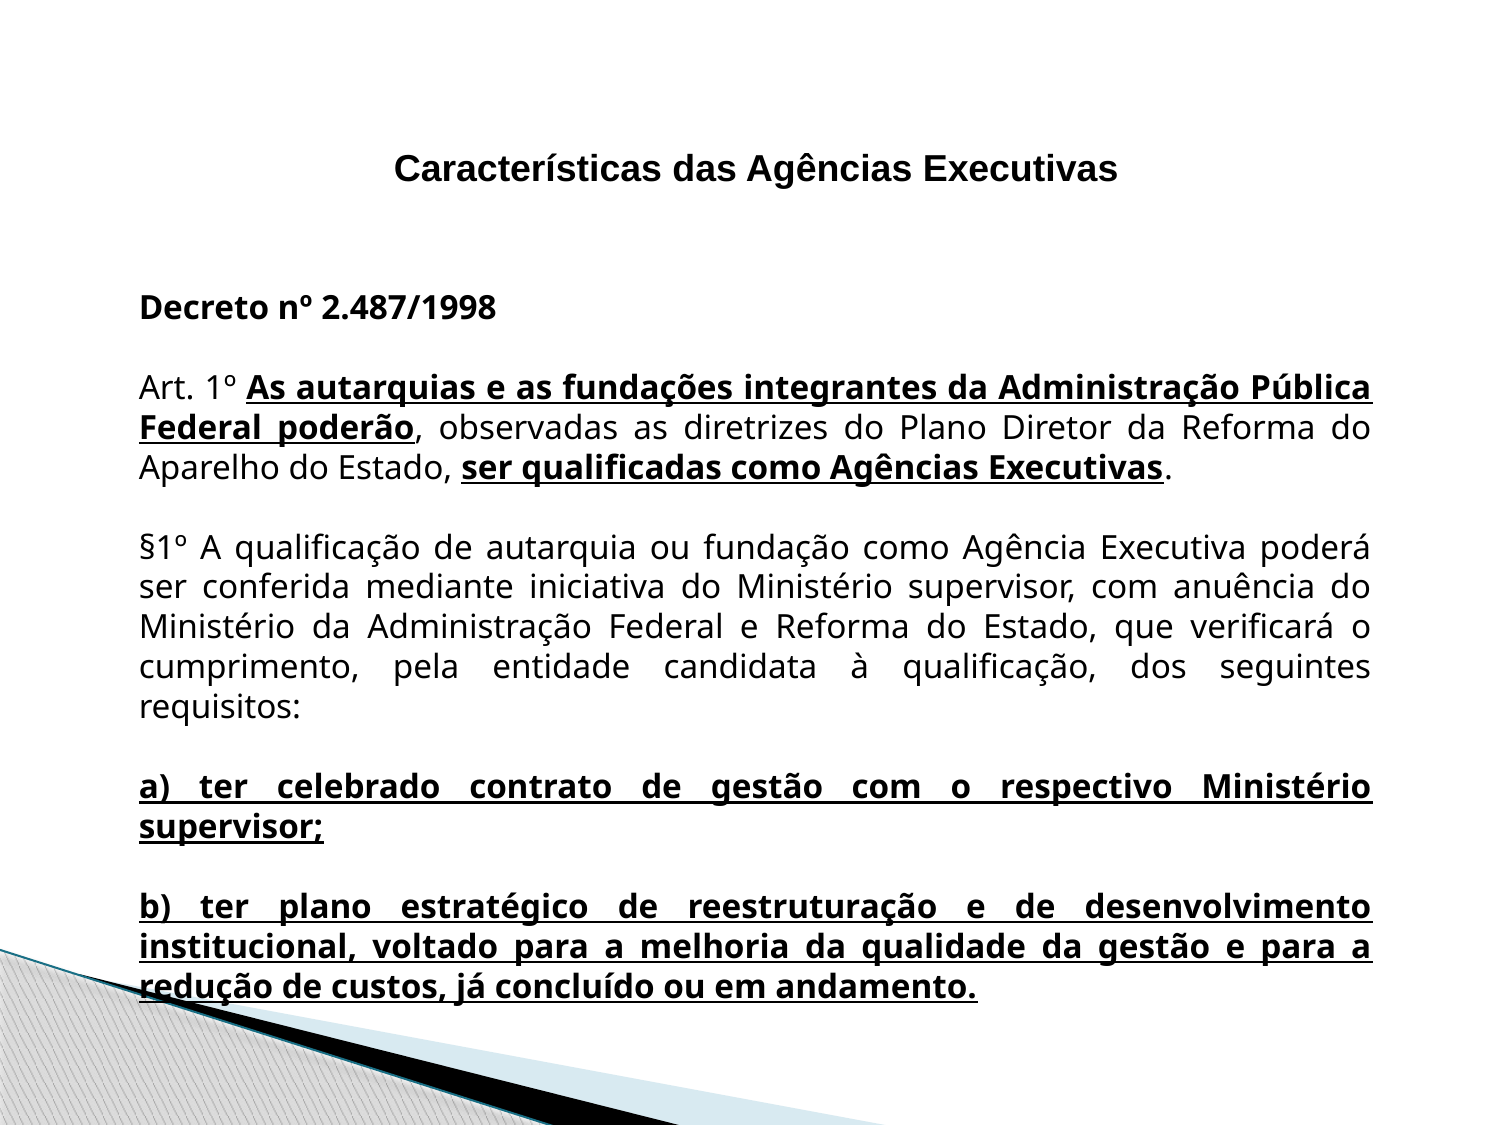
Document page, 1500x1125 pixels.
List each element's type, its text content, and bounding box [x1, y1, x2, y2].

title Características das Agências Executivas [125, 125, 1388, 208]
text_box Decreto nº 2.487/1998 Art. 1º As autarquias e as fundações integrantes da Administração Pública Federal poderão, observadas as diretrizes do Plano Diretor da Reforma do Aparelho do Estado, ser qualificadas como Agências Executivas. §1º A qualificação de autarquia ou fundação como Agência Executiva poderá ser conferida mediante iniciativa do Ministério supervisor, com anuência do Ministério da Administração Federal e Reforma do Estado, que verificará o cumprimento, pela entidade candidata à qualificação, dos seguintes requisitos: a) ter celebrado contrato de gestão com o respectivo Ministério supervisor; b) ter plano estratégico de reestruturação e de desenvolvimento institucional, voltado para a melhoria da qualidade da gestão e para a redução de custos, já concluído ou em andamento. [123, 278, 1388, 1013]
